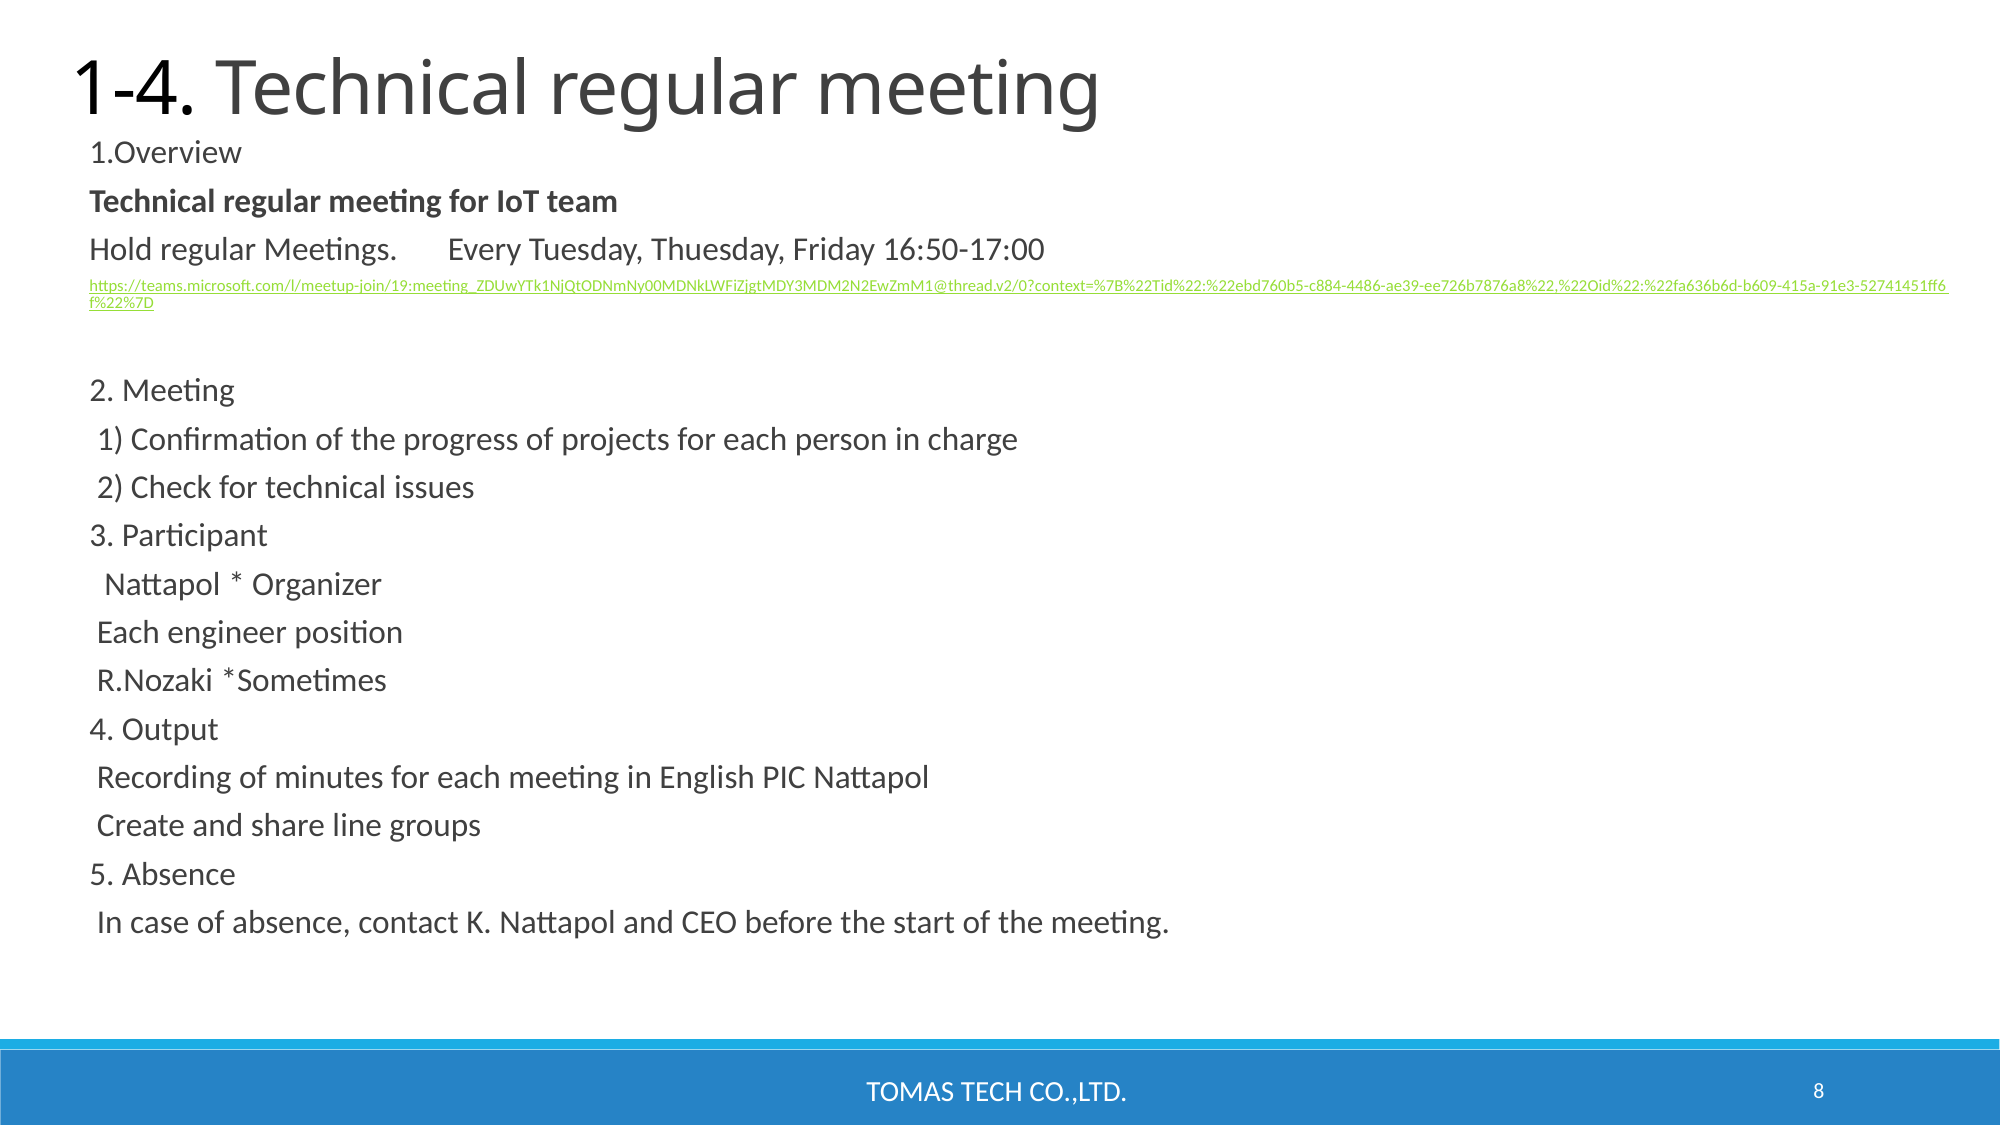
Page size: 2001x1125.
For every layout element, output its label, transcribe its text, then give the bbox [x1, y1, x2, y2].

text_box 1.Overview Technical regular meeting for IoT team Hold regular Meetings. Every Tuesday, Thuesday, Friday 16:50-17:00 https://teams.microsoft.com/l/meetup-join/19:meeting_ZDUwYTk1NjQtODNmNy00MDNkLWFiZjgtMDY3MDM2N2EwZmM1@thread.v2/0?context=%7B%22Tid%22:%22ebd760b5-c884-4486-ae39-ee726b7876a8%22,%22Oid%22:%22fa636b6d-b609-415a-91e3-52741451ff6f%22%7D 2. Meeting 1) Confirmation of the progress of projects for each person in charge 2) Check for technical issues 3. Participant Nattapol​ * Organizer Each engineer position R.Nozaki *Sometimes 4. Output Recording of minutes for each meeting in English PIC Nattapol Create and share line groups 5. Absence In case of absence, contact K. Nattapol and CEO before the start of the meeting. [74, 123, 1964, 941]
text_box 1-4. Technical regular meeting [55, 27, 1945, 137]
slide_number 8 [1624, 1059, 1840, 1120]
footer TOMAS TECH CO.,LTD. [604, 1059, 1396, 1120]
